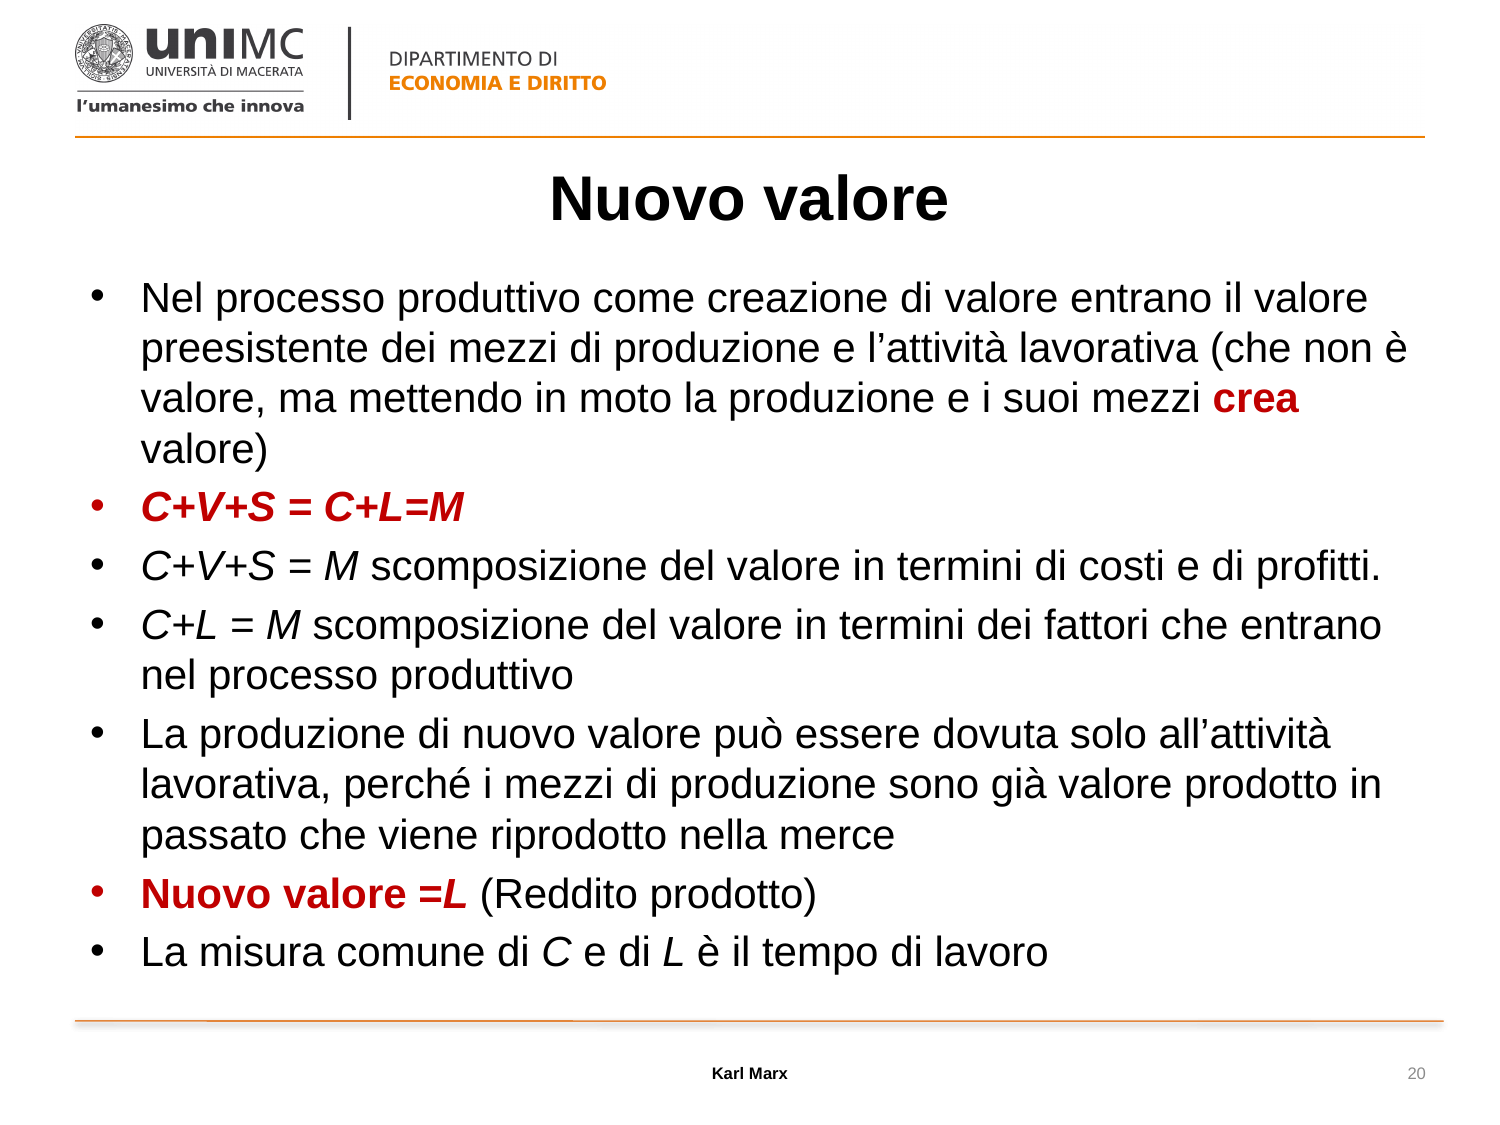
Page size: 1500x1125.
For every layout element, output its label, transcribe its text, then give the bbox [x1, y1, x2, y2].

picture [75, 24, 1425, 138]
footer Karl Marx [512, 1042, 988, 1103]
list Nel processo produttivo come creazione di valore entrano il valore preesistente dei mezzi di produzione e l’attività lavorativa (che non è valore, ma mettendo in moto la produzione e i suoi mezzi crea valore) C+V+S = C+L=M C+V+S = M scomposizione del valore in termini di costi e di profitti. C+L = M scomposizione del valore in termini dei fattori che entrano nel processo produttivo La produzione di nuovo valore può essere dovuta solo all’attività lavorativa, perché i mezzi di produzione sono già valore prodotto in passato che viene riprodotto nella merce Nuovo valore =L (Reddito prodotto) La misura comune di C e di L è il tempo di lavoro [75, 262, 1425, 1005]
slide_number 20 [1091, 1042, 1442, 1103]
title Nuovo valore [75, 149, 1425, 241]
